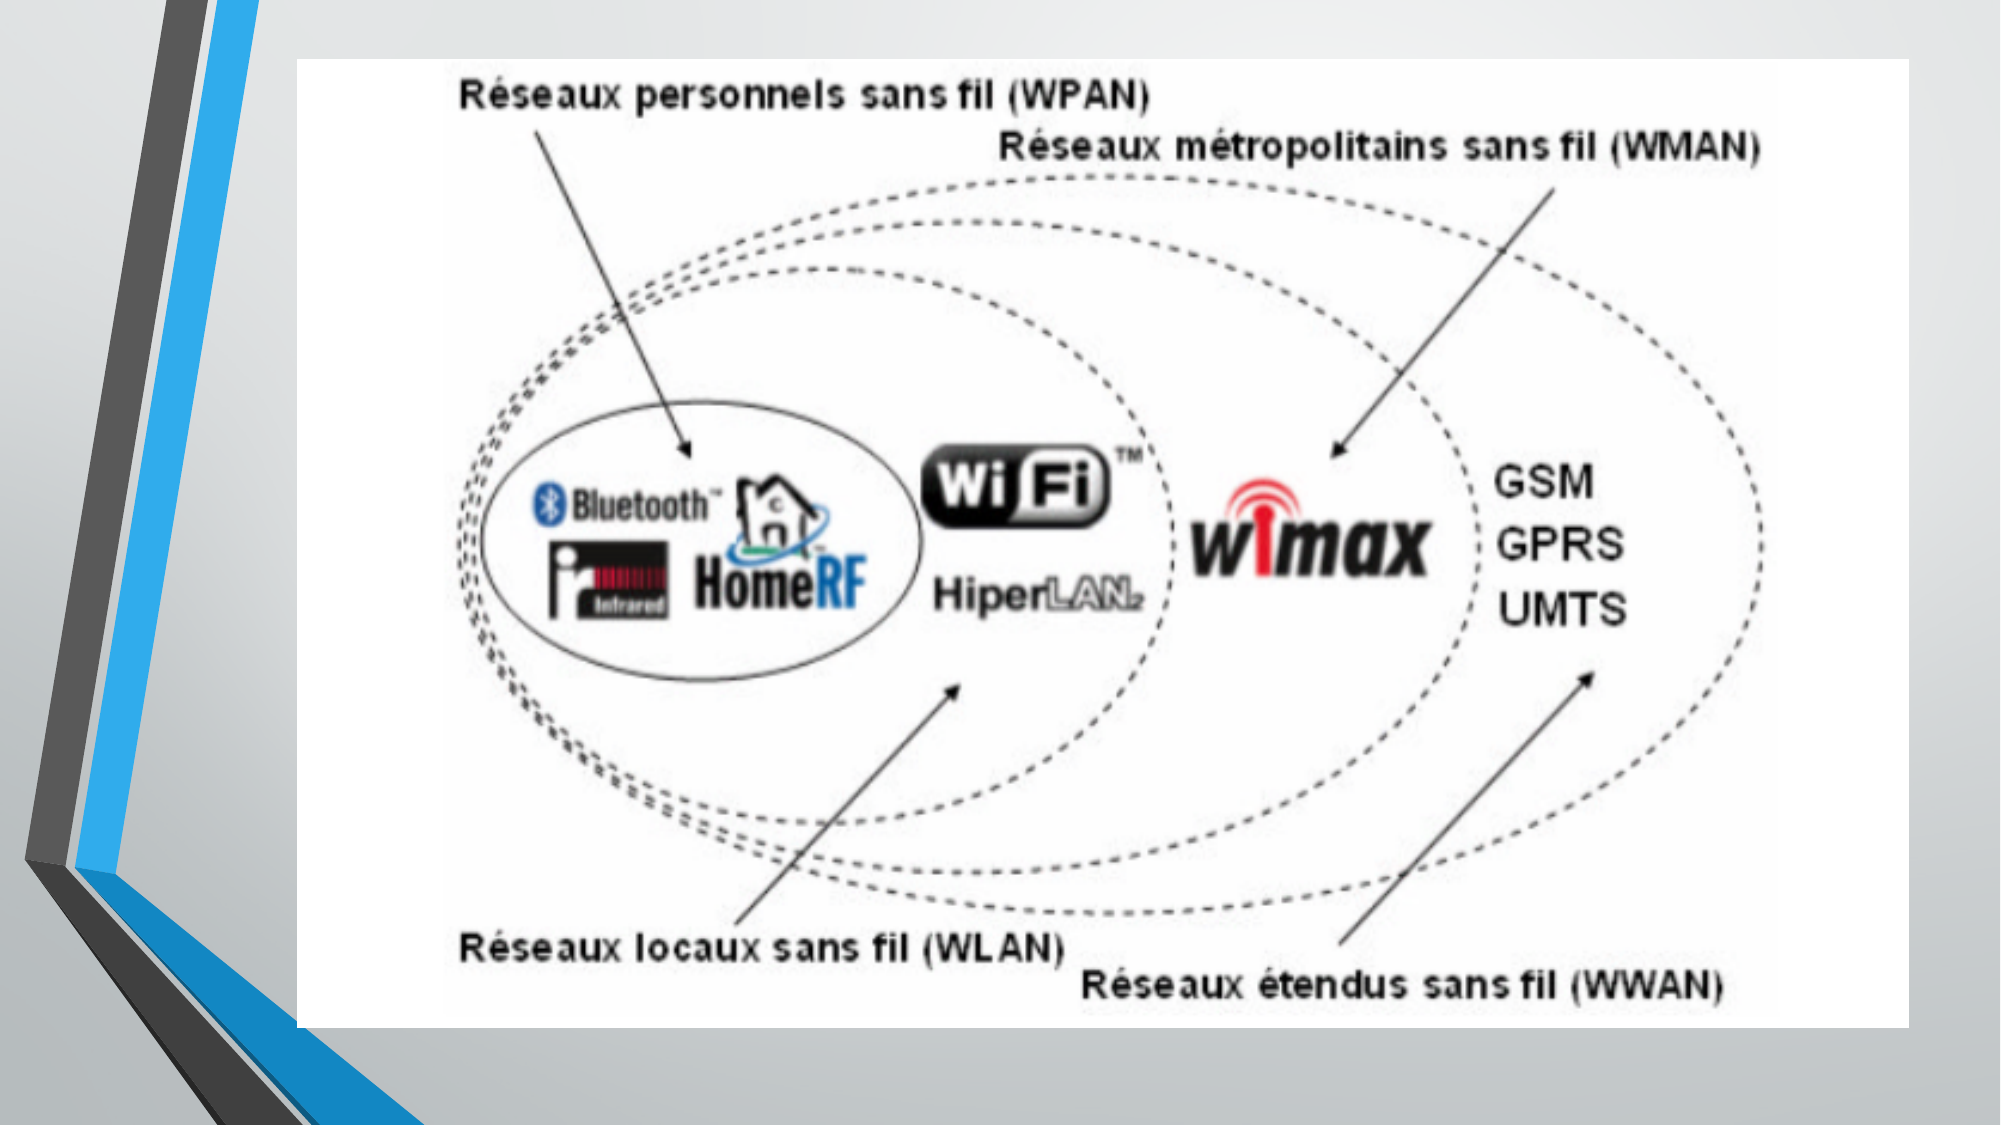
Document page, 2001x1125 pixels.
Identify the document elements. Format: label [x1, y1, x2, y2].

list [297, 59, 1909, 1028]
